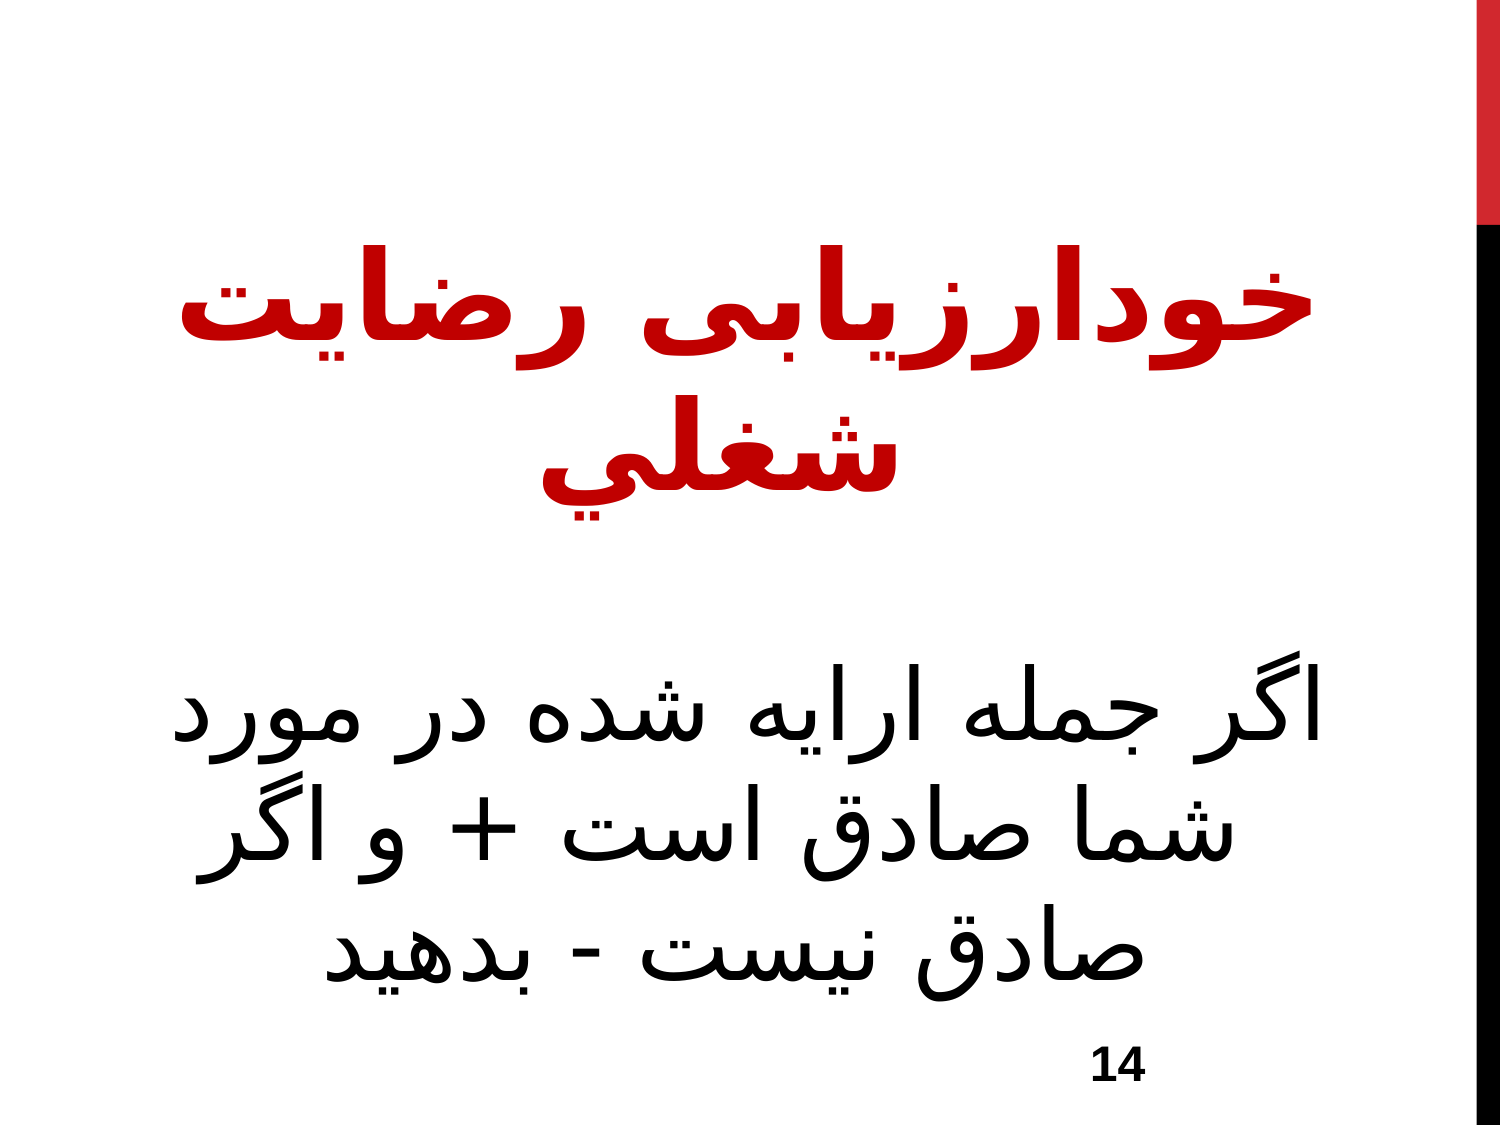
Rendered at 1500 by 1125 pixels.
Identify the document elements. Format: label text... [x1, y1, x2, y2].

text_box خودارزیابی رضايت شغلي اگر جمله ارايه شده در مورد شما صادق است + و اگر صادق نيست - بدهيد [111, 208, 1387, 879]
slide_number 14 [1074, 1024, 1425, 1100]
